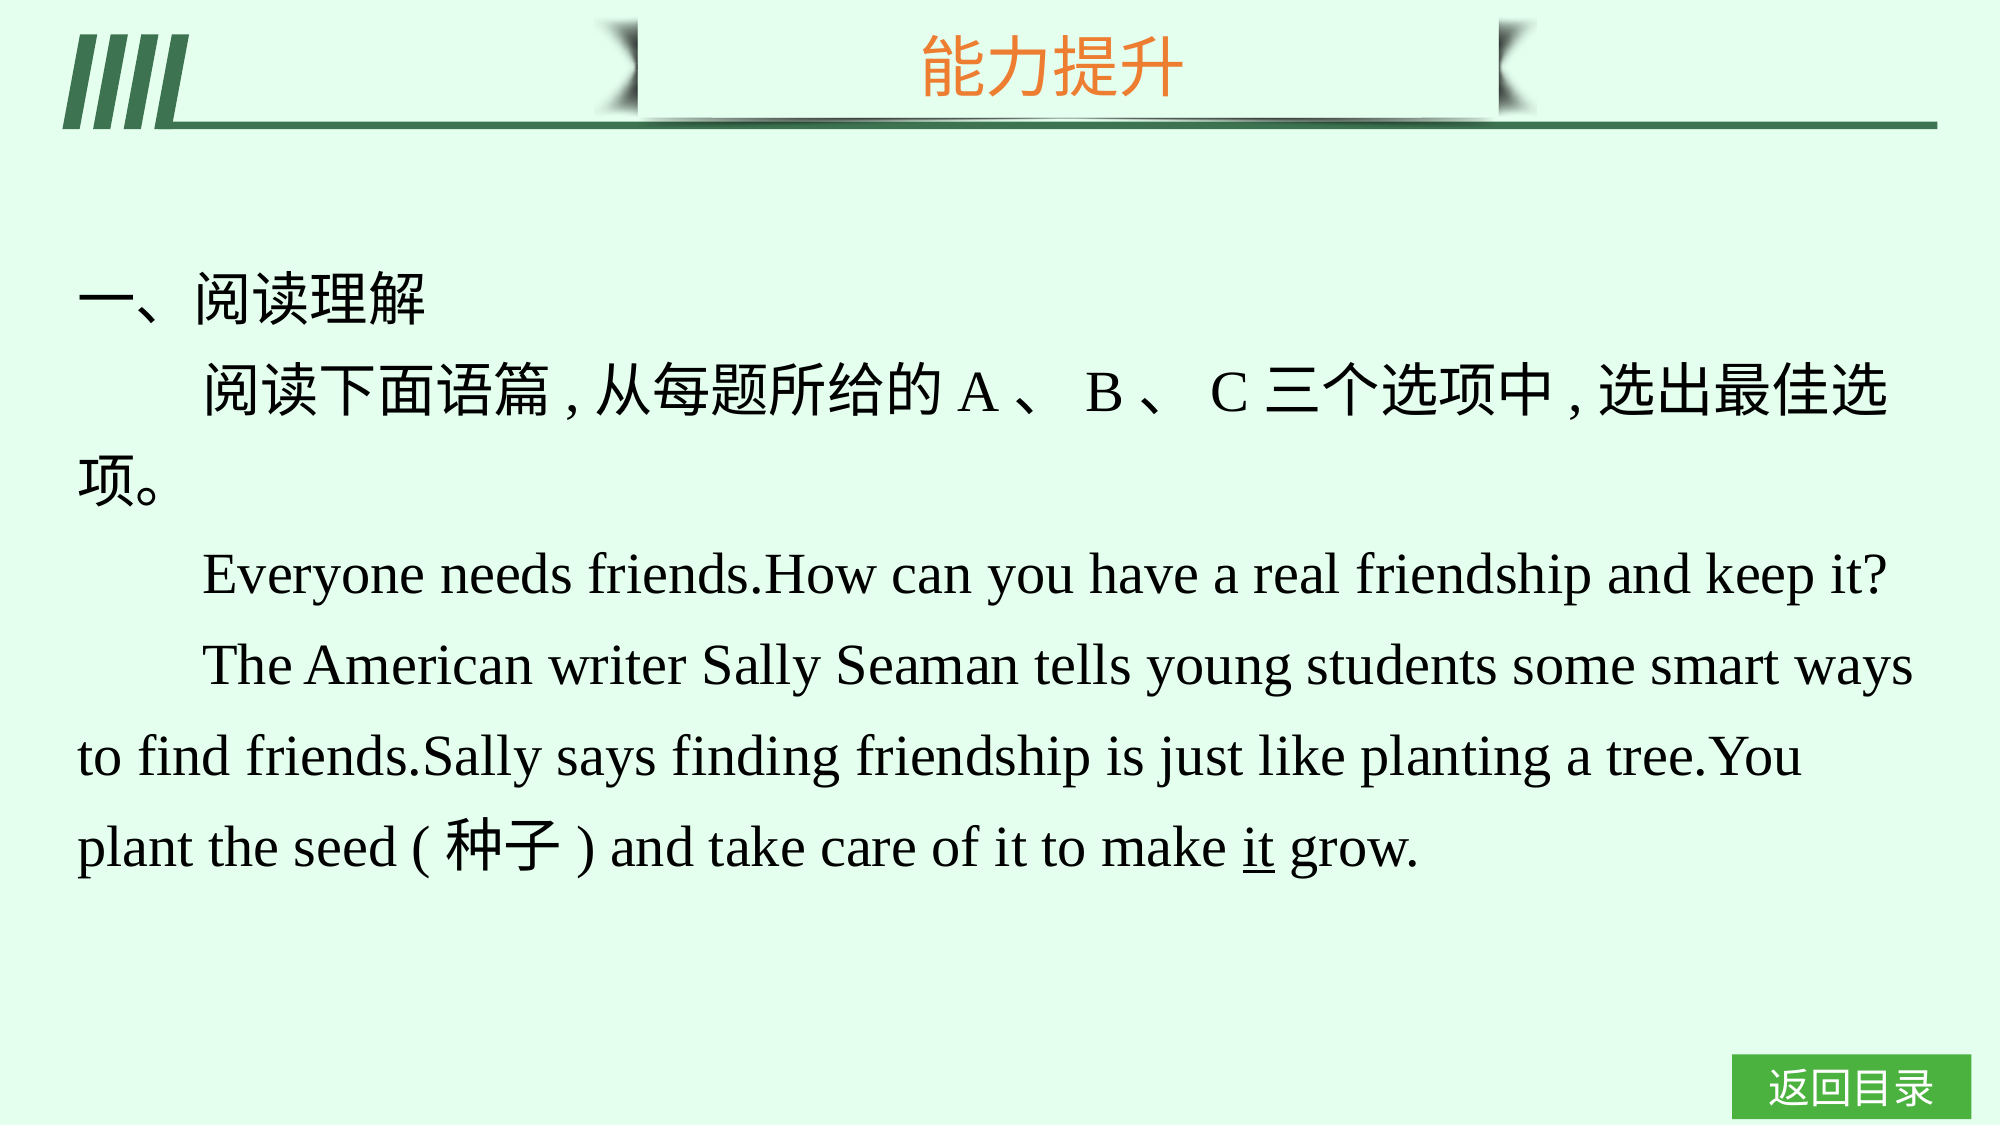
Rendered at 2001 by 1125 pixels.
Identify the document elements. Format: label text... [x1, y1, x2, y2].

text_box 一、阅读理解 阅读下面语篇,从每题所给的A、B、C三个选项中,选出最佳选项。 Everyone needs friends.How can you have a real friendship and keep it? The American writer Sally Seaman tells young students some smart ways to find friends.Sally says finding friendship is just like planting a tree.You plant the seed (种子) and take care of it to make it grow. [62, 233, 1938, 886]
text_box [594, 16, 1537, 127]
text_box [62, 34, 1938, 130]
